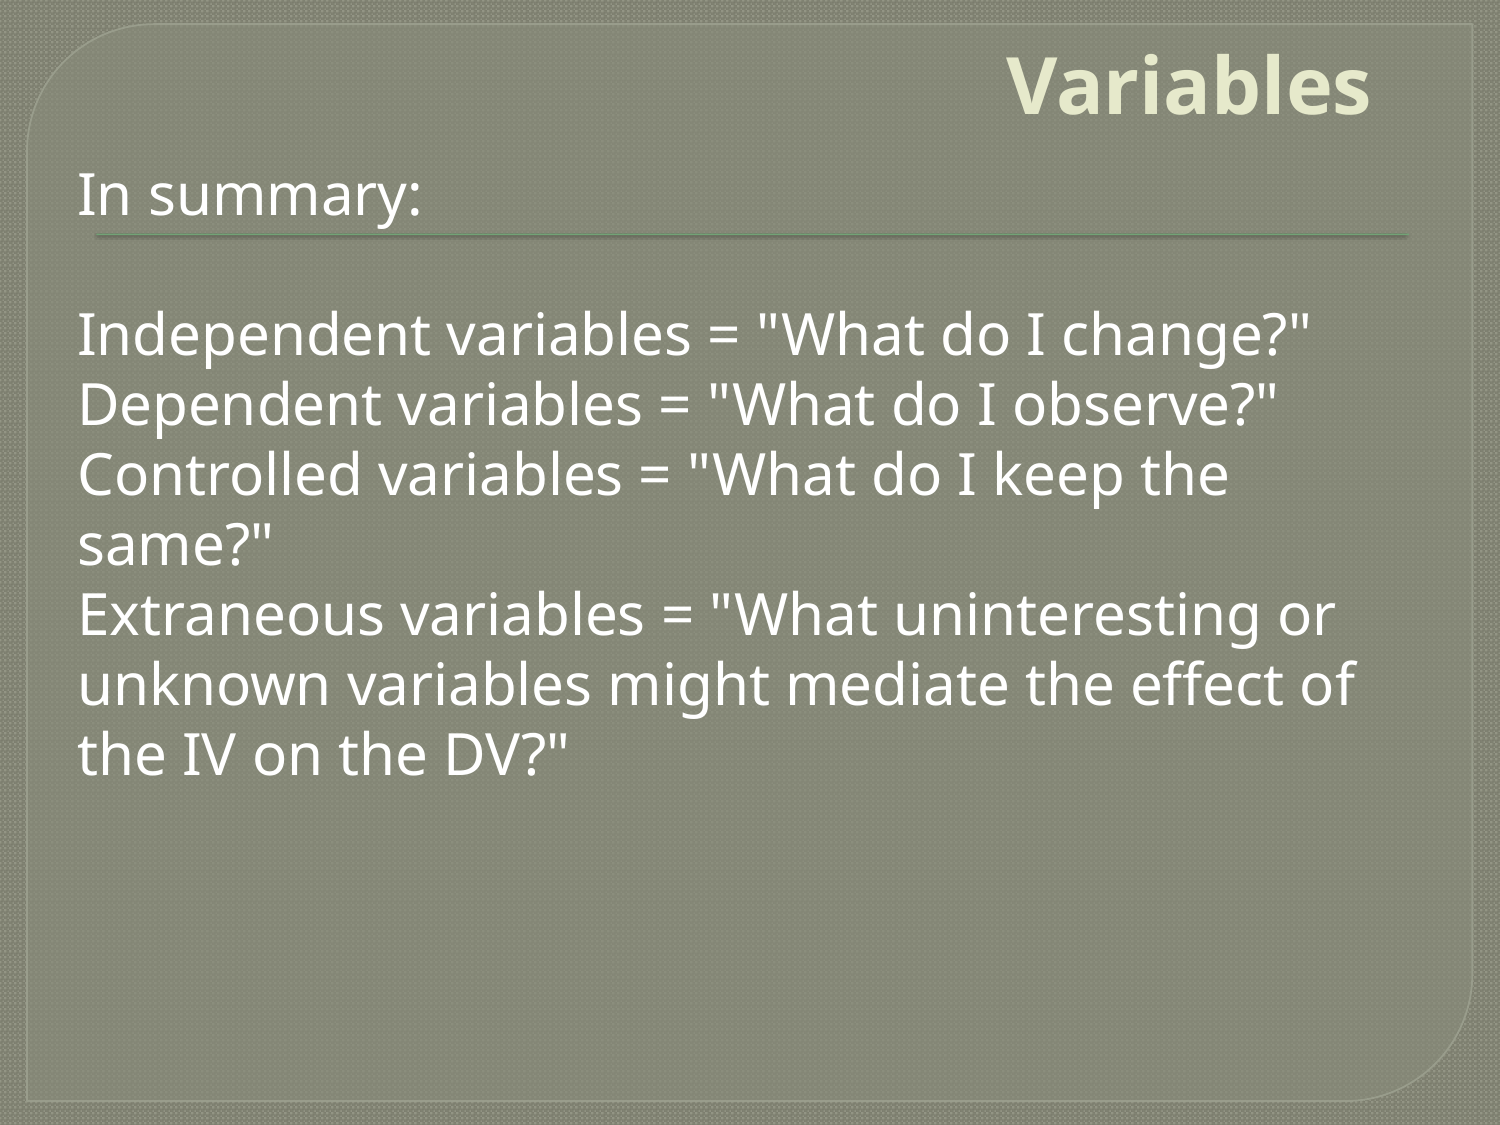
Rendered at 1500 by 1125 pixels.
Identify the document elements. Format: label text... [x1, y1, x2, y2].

title Variables [112, 24, 1388, 138]
text_box In summary: Independent variables = "What do I change?" Dependent variables = "What do I observe?" Controlled variables = "What do I keep the same?" Extraneous variables = "What uninteresting or unknown variables might mediate the effect of the IV on the DV?" [62, 149, 1438, 880]
